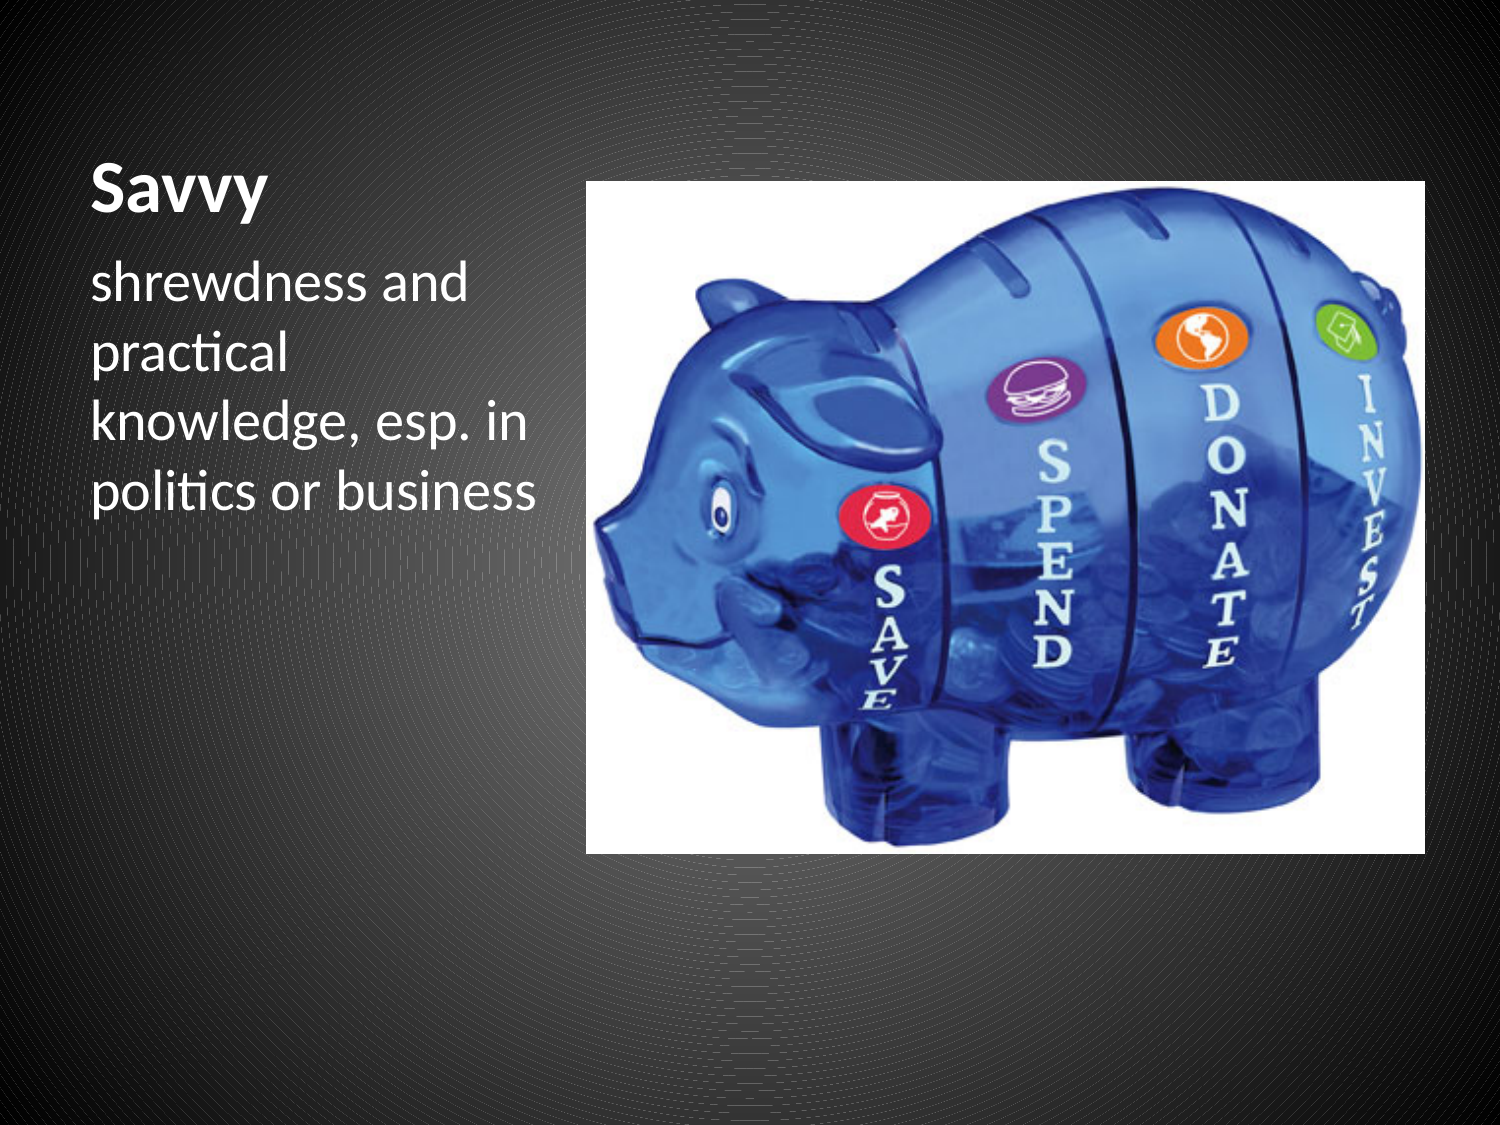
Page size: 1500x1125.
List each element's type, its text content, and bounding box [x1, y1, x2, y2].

title Savvy [75, 44, 569, 235]
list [586, 37, 1426, 998]
list shrewdness and practical knowledge, esp. in politics or business [75, 235, 569, 1005]
